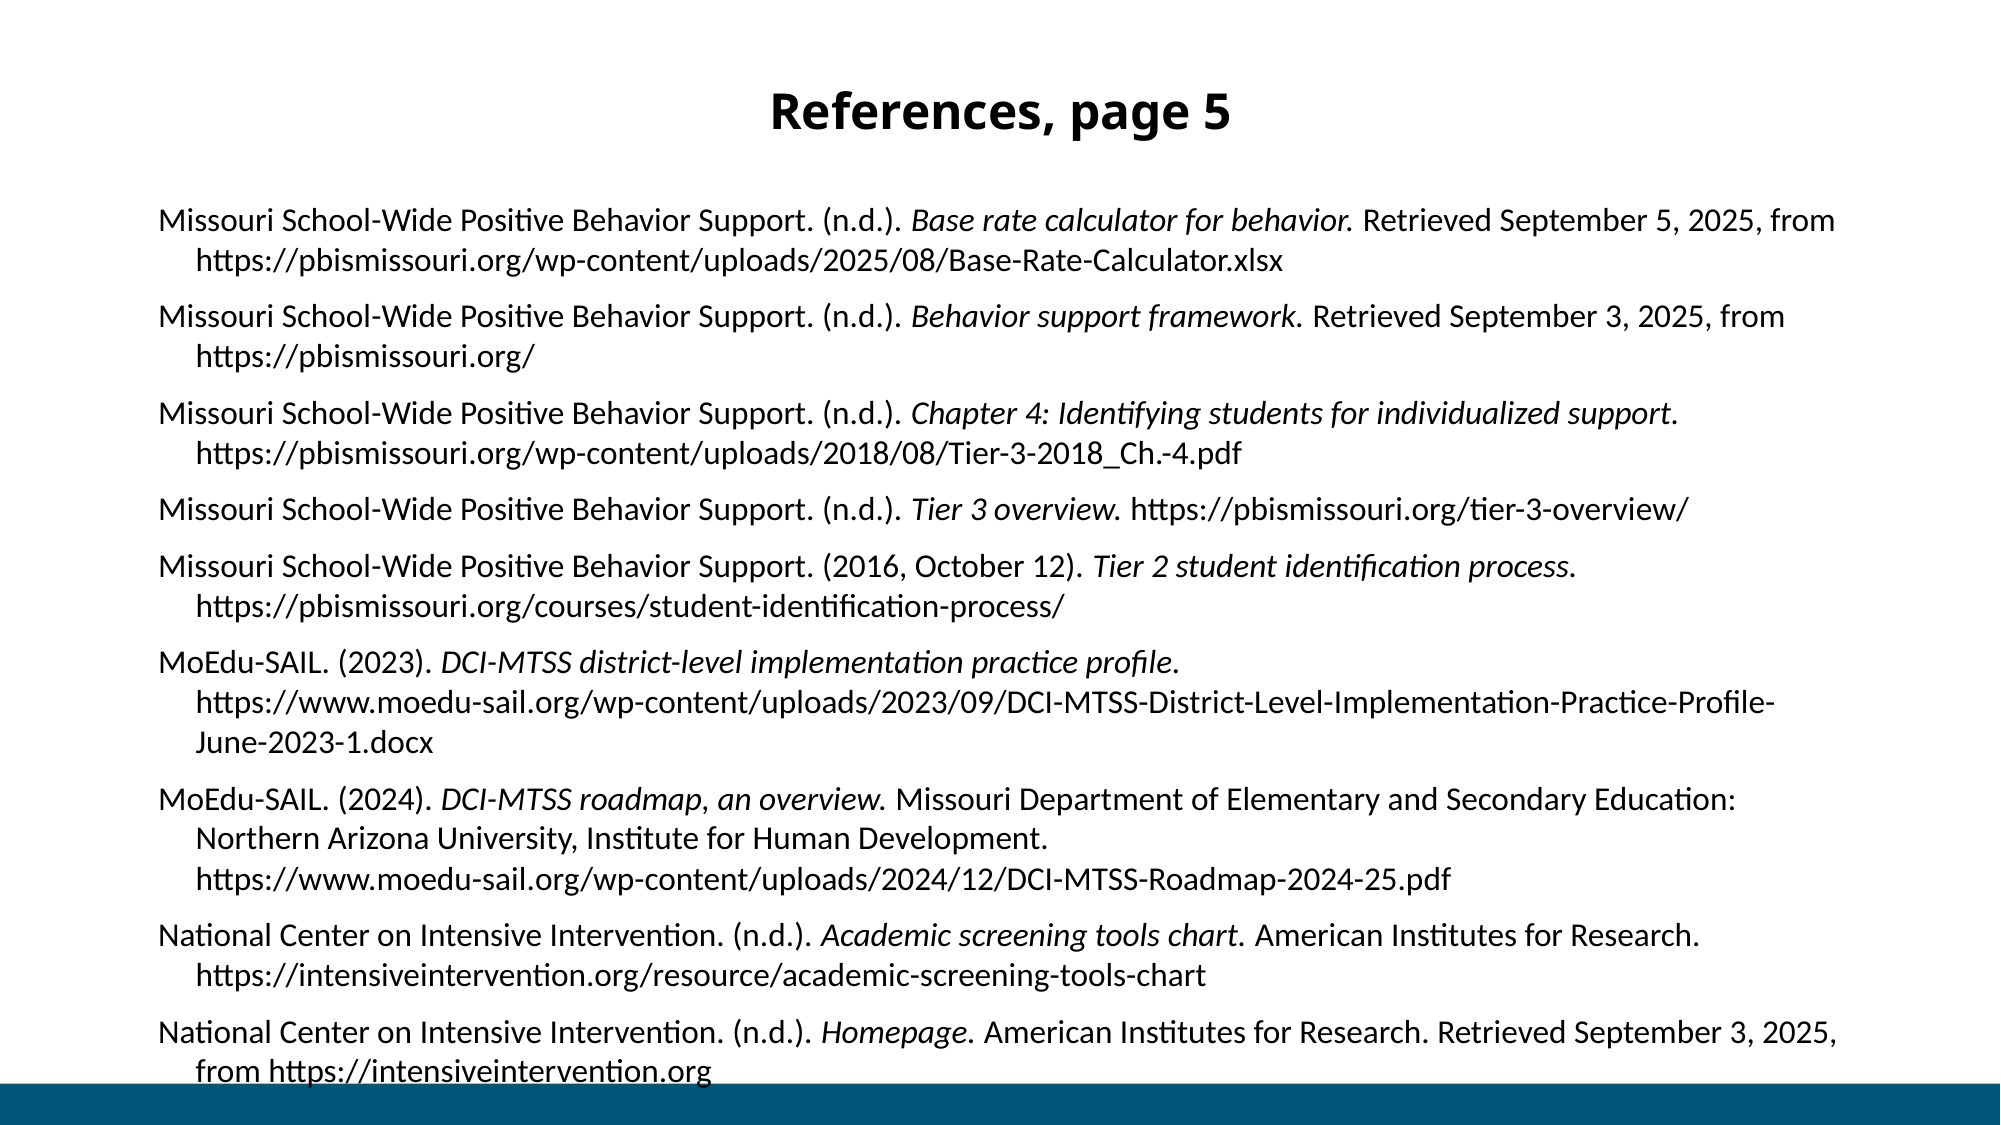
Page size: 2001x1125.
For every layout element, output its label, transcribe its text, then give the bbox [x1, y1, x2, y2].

list Missouri School-Wide Positive Behavior Support. (n.d.). Base rate calculator for behavior. Retrieved September 5, 2025, from https://pbismissouri.org/wp-content/uploads/2025/08/Base-Rate-Calculator.xlsx Missouri School-Wide Positive Behavior Support. (n.d.). Behavior support framework. Retrieved September 3, 2025, from https://pbismissouri.org/ Missouri School-Wide Positive Behavior Support. (n.d.). Chapter 4: Identifying students for individualized support. https://pbismissouri.org/wp-content/uploads/2018/08/Tier-3-2018_Ch.-4.pdf Missouri School-Wide Positive Behavior Support. (n.d.). Tier 3 overview. https://pbismissouri.org/tier-3-overview/ Missouri School-Wide Positive Behavior Support. (2016, October 12). Tier 2 student identification process. https://pbismissouri.org/courses/student-identification-process/ MoEdu-SAIL. (2023). DCI-MTSS district-level implementation practice profile. https://www.moedu-sail.org/wp-content/uploads/2023/09/DCI-MTSS-District-Level-Implementation-Practice-Profile-June-2023-1.docx MoEdu-SAIL. (2024). DCI-MTSS roadmap, an overview. Missouri Department of Elementary and Secondary Education: Northern Arizona University, Institute for Human Development. https://www.moedu-sail.org/wp-content/uploads/2024/12/DCI-MTSS-Roadmap-2024-25.pdf National Center on Intensive Intervention. (n.d.). Academic screening tools chart. American Institutes for Research. https://intensiveintervention.org/resource/academic-screening-tools-chart National Center on Intensive Intervention. (n.d.). Homepage. American Institutes for Research. Retrieved September 3, 2025, from https://intensiveintervention.org [138, 177, 1863, 1023]
title References, page 5 [138, 59, 1863, 160]
